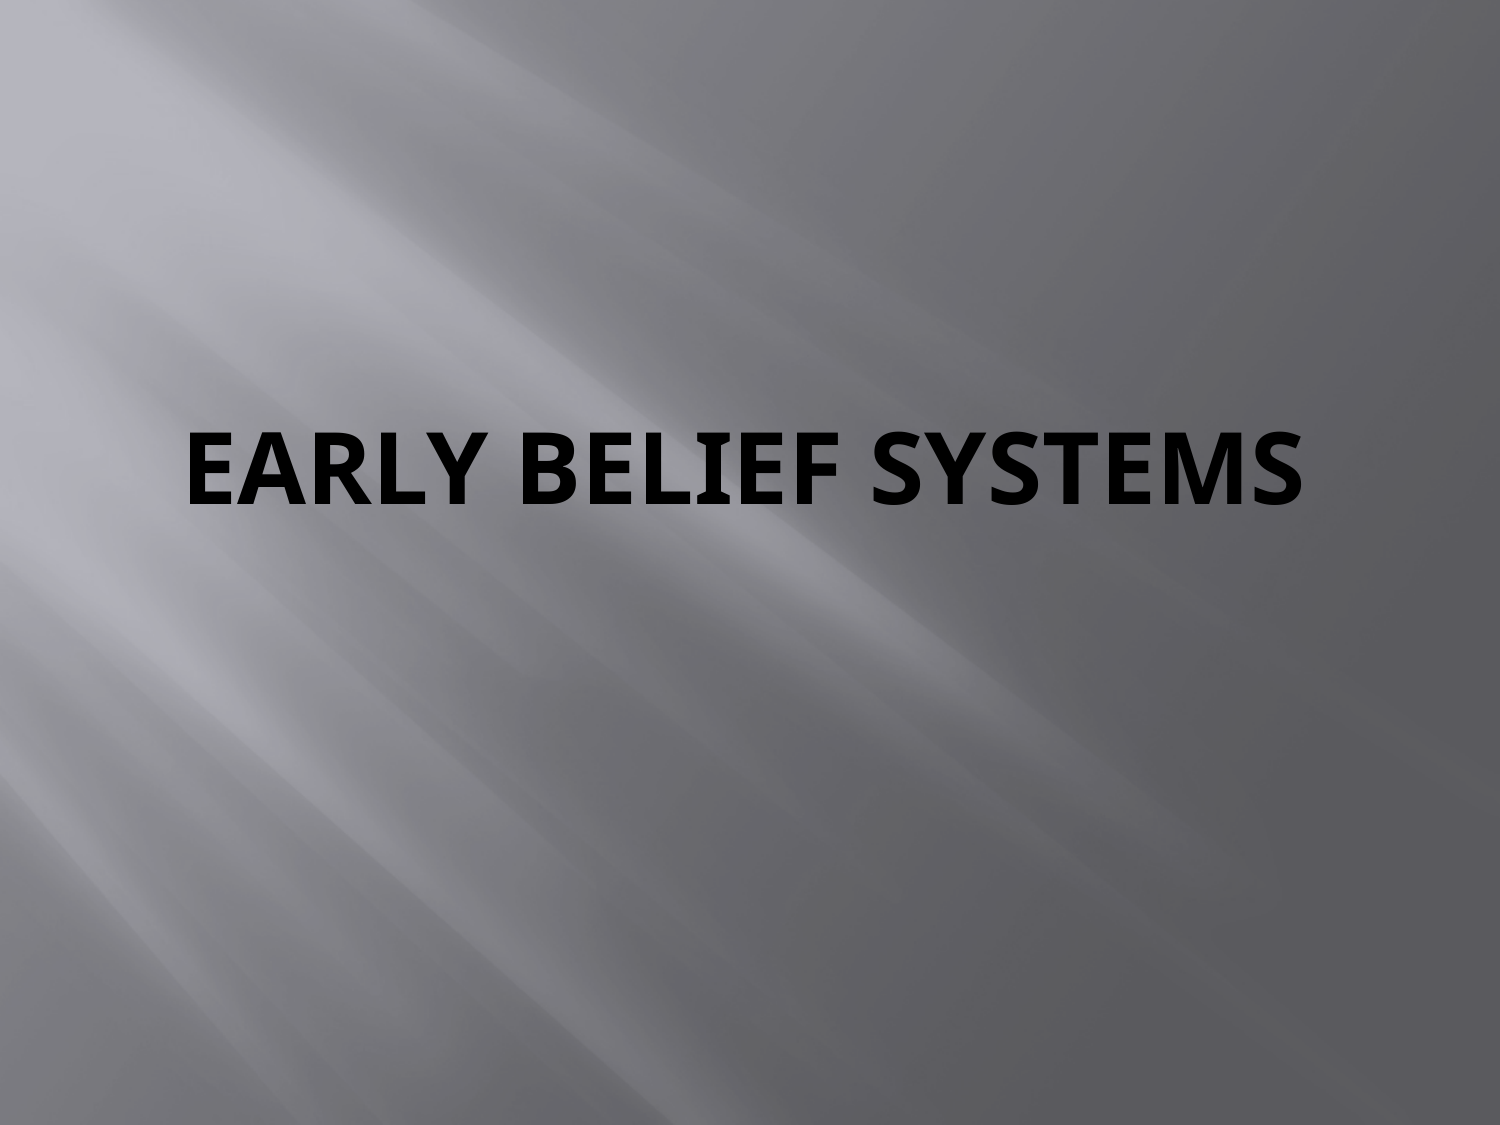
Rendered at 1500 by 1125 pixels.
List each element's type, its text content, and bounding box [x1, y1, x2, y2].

title Early Belief Systems [69, 224, 1420, 525]
